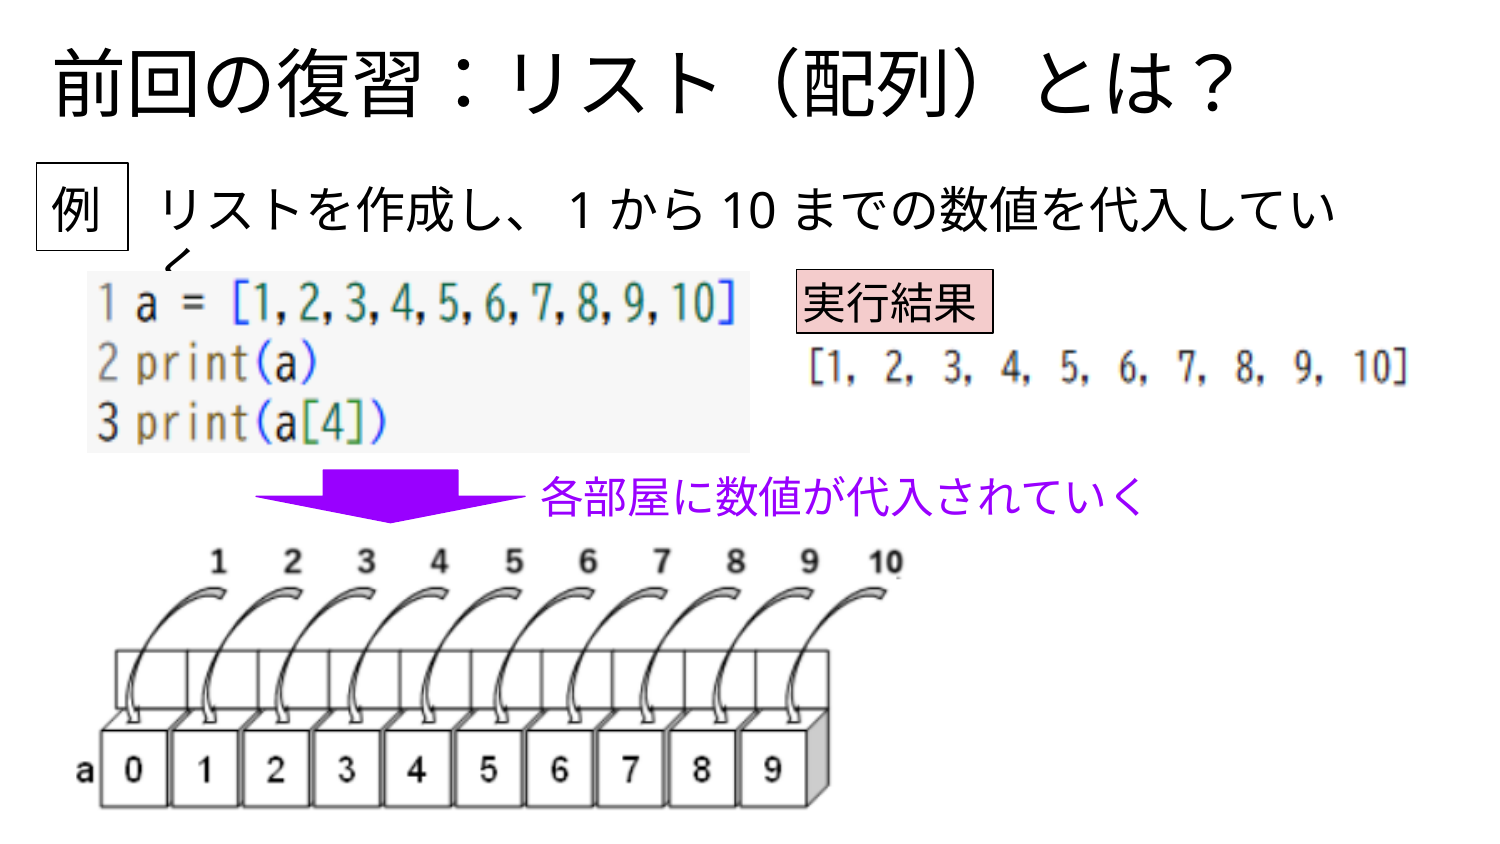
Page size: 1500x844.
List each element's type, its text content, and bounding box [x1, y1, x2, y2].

text_box [256, 470, 524, 523]
text_box 例 [36, 163, 128, 251]
picture [64, 541, 915, 818]
picture [796, 339, 1420, 393]
picture [87, 271, 751, 453]
text_box 実行結果 [796, 269, 994, 333]
title 前回の復習：リスト（配列）とは？ [36, 21, 1435, 131]
text_box 各部屋に数値が代入されていく [524, 454, 1176, 538]
text_box リストを作成し、1から10までの数値を代入していく [140, 163, 1385, 314]
